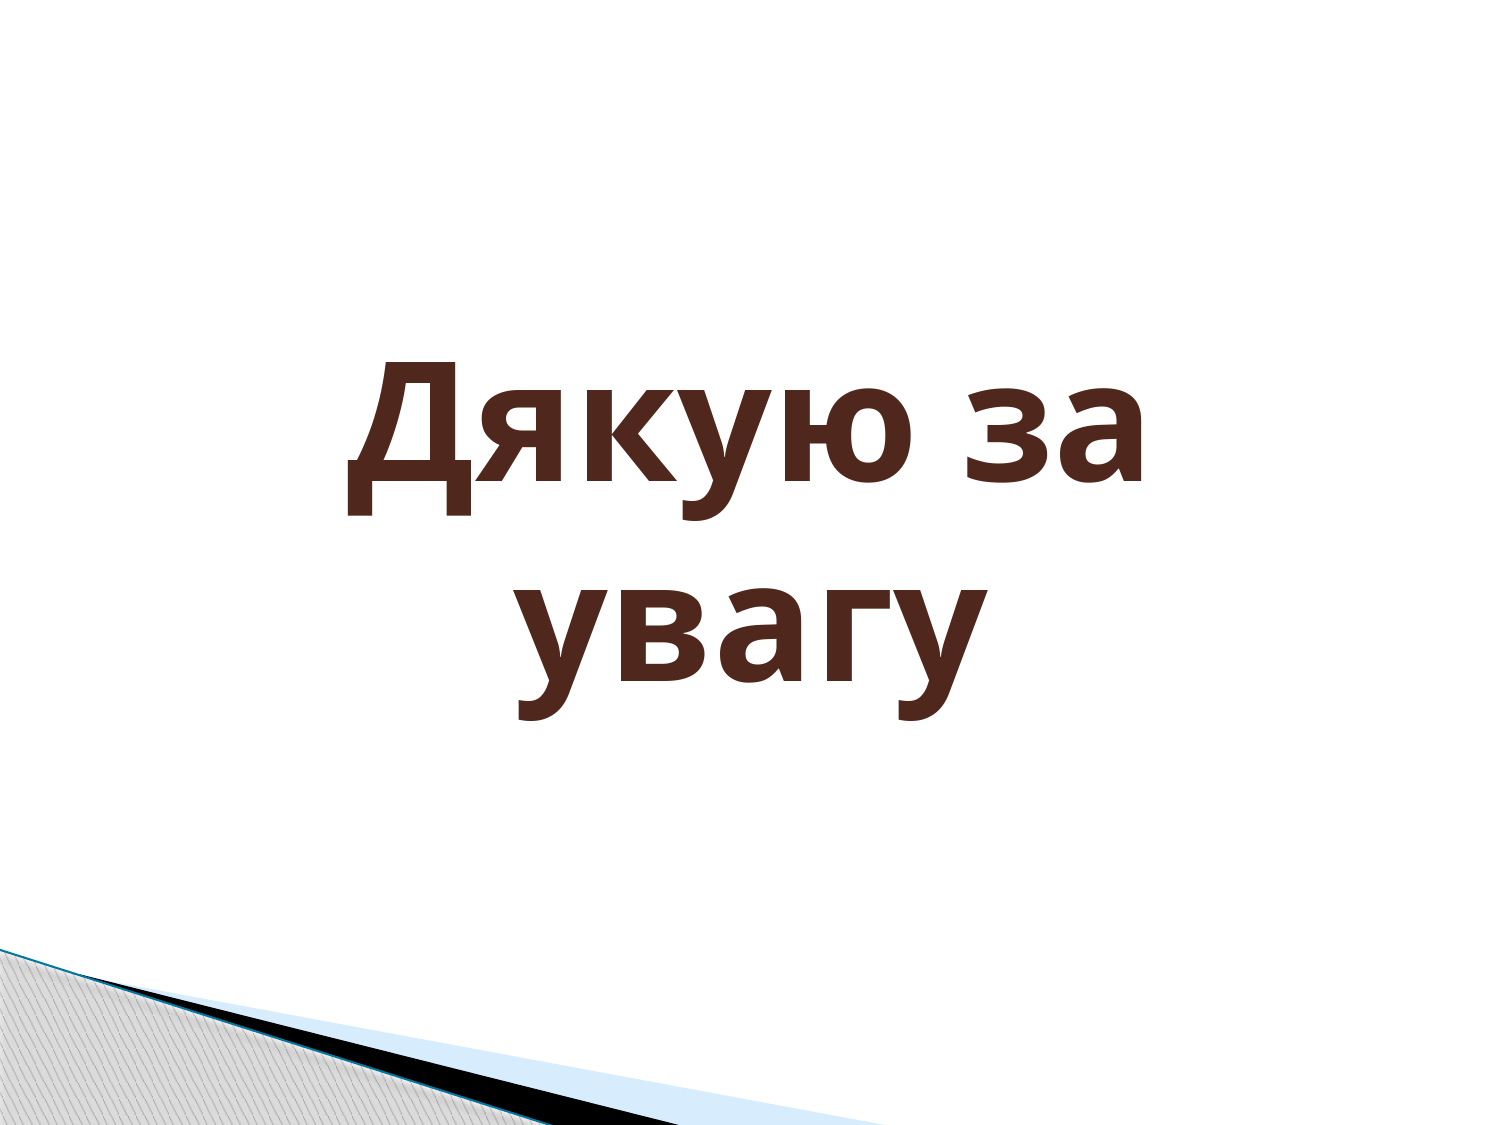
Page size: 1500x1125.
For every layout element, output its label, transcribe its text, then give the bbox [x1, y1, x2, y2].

title Дякую за увагу [76, 184, 1427, 846]
